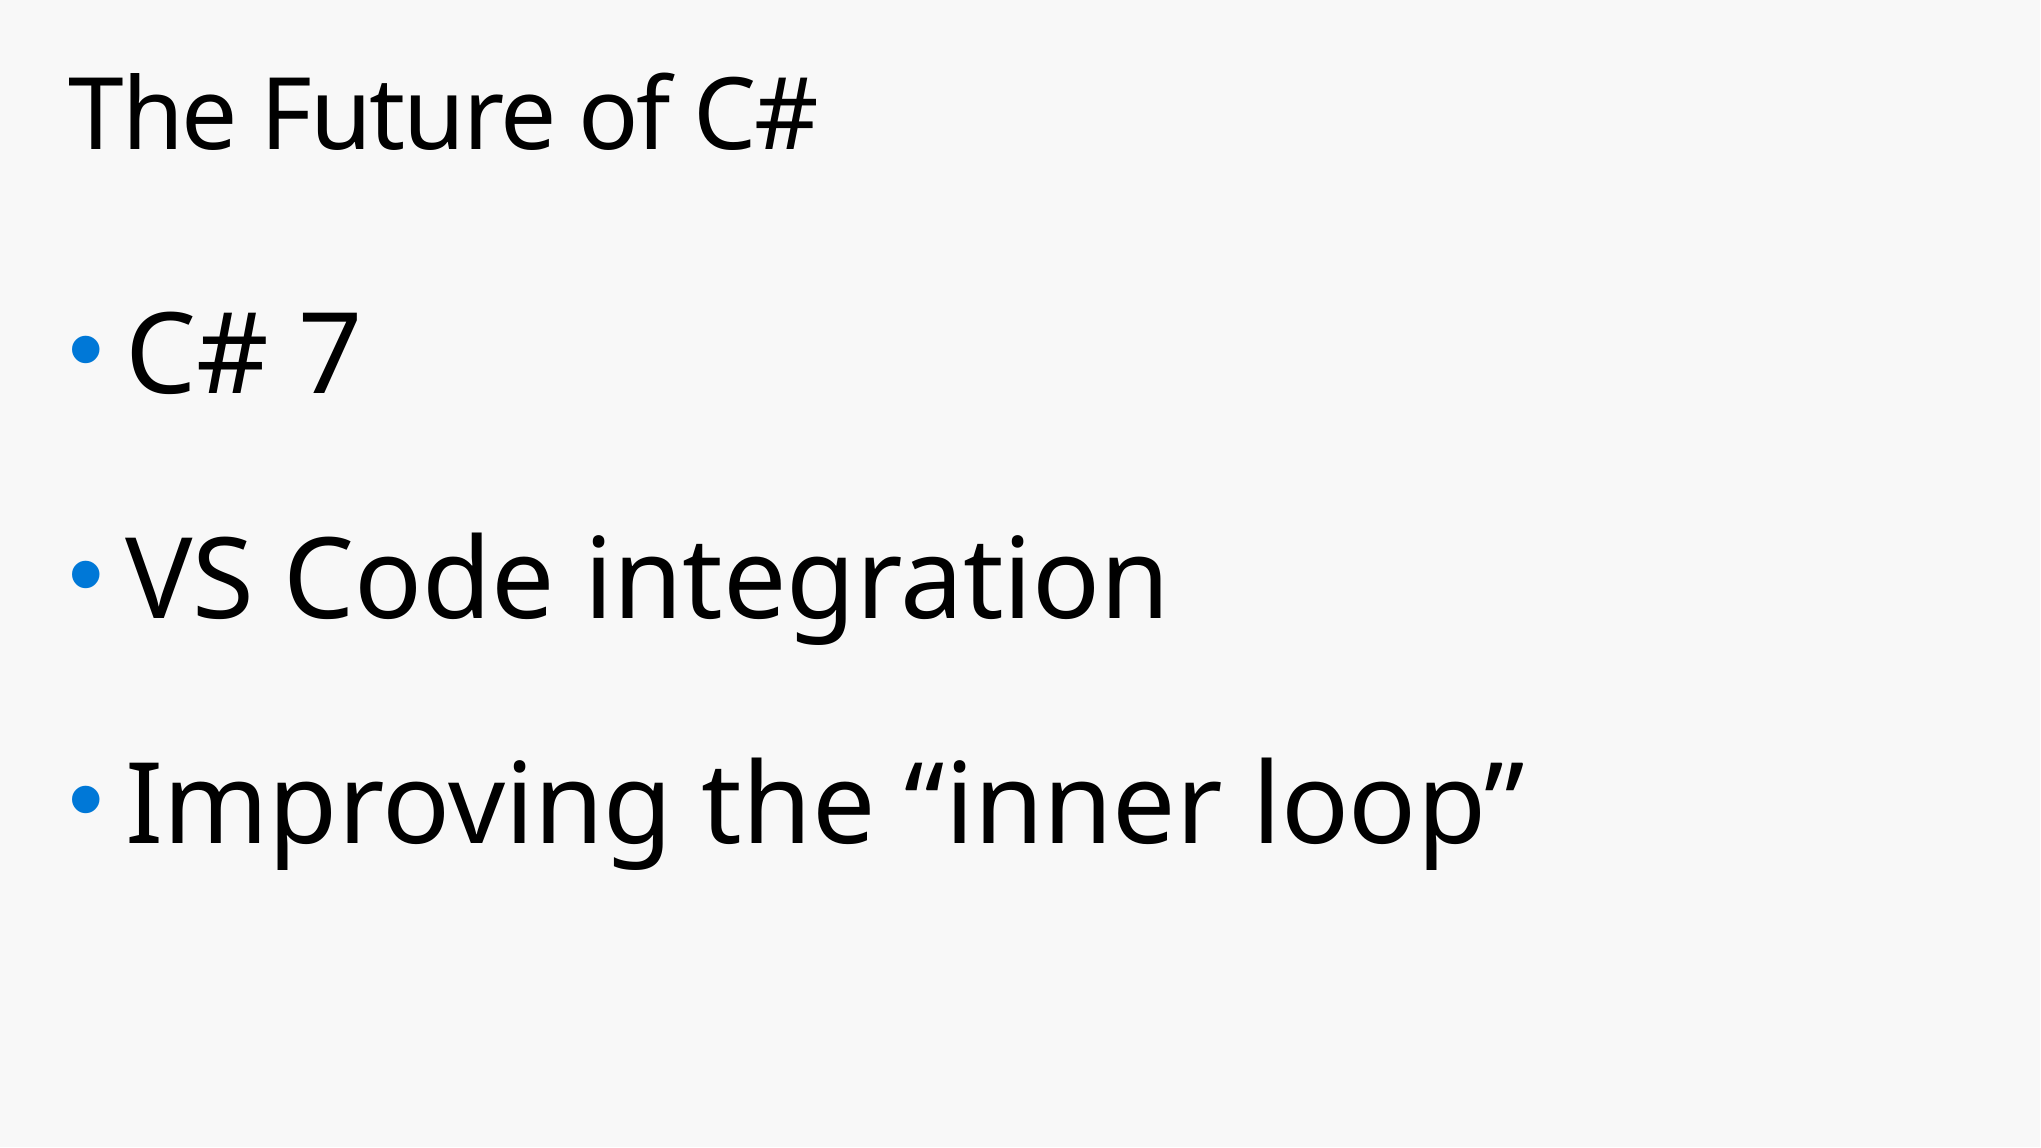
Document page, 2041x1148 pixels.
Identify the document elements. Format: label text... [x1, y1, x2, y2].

list C# 7 VS Code integration Improving the “inner loop” [45, 199, 1645, 897]
title The Future of C# [45, 48, 1996, 199]
